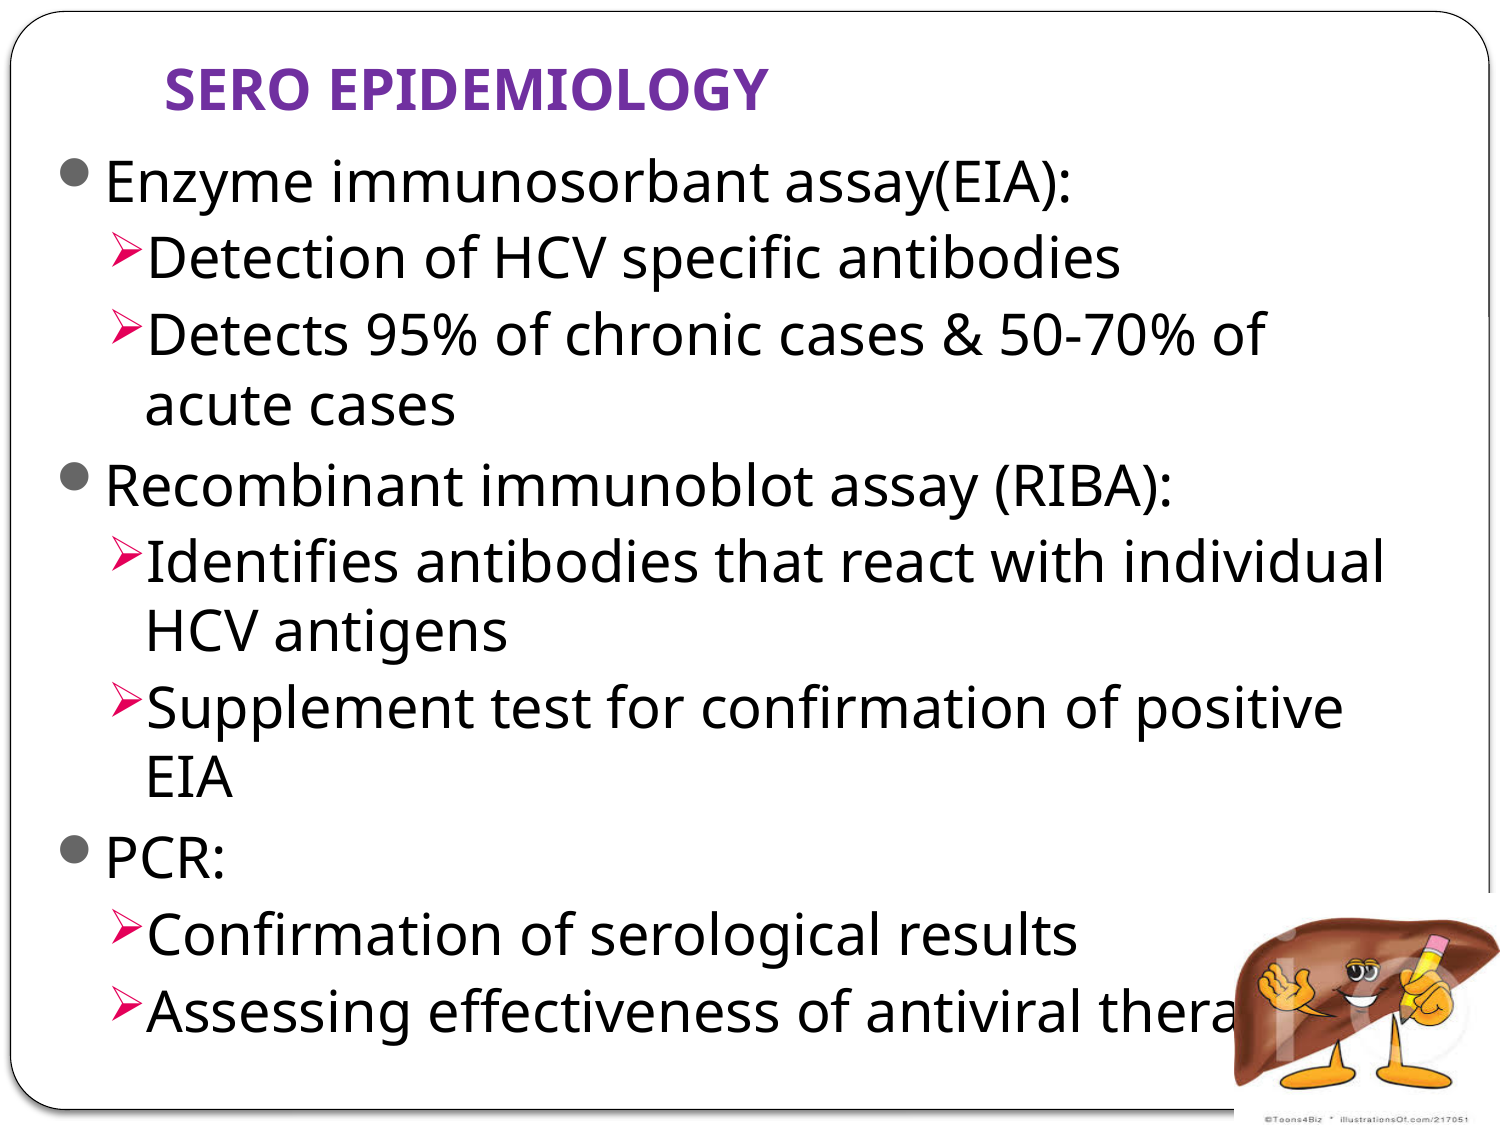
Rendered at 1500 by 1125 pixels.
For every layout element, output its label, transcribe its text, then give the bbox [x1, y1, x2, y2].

list Enzyme immunosorbant assay(EIA): Detection of HCV specific antibodies Detects 95% of chronic cases & 50-70% of acute cases Recombinant immunoblot assay (RIBA): Identifies antibodies that react with individual HCV antigens Supplement test for confirmation of positive EIA PCR: Confirmation of serological results Assessing effectiveness of antiviral therapy [41, 137, 1425, 1059]
picture [1234, 892, 1500, 1125]
title SERO EPIDEMIOLOGY [150, 45, 1425, 137]
